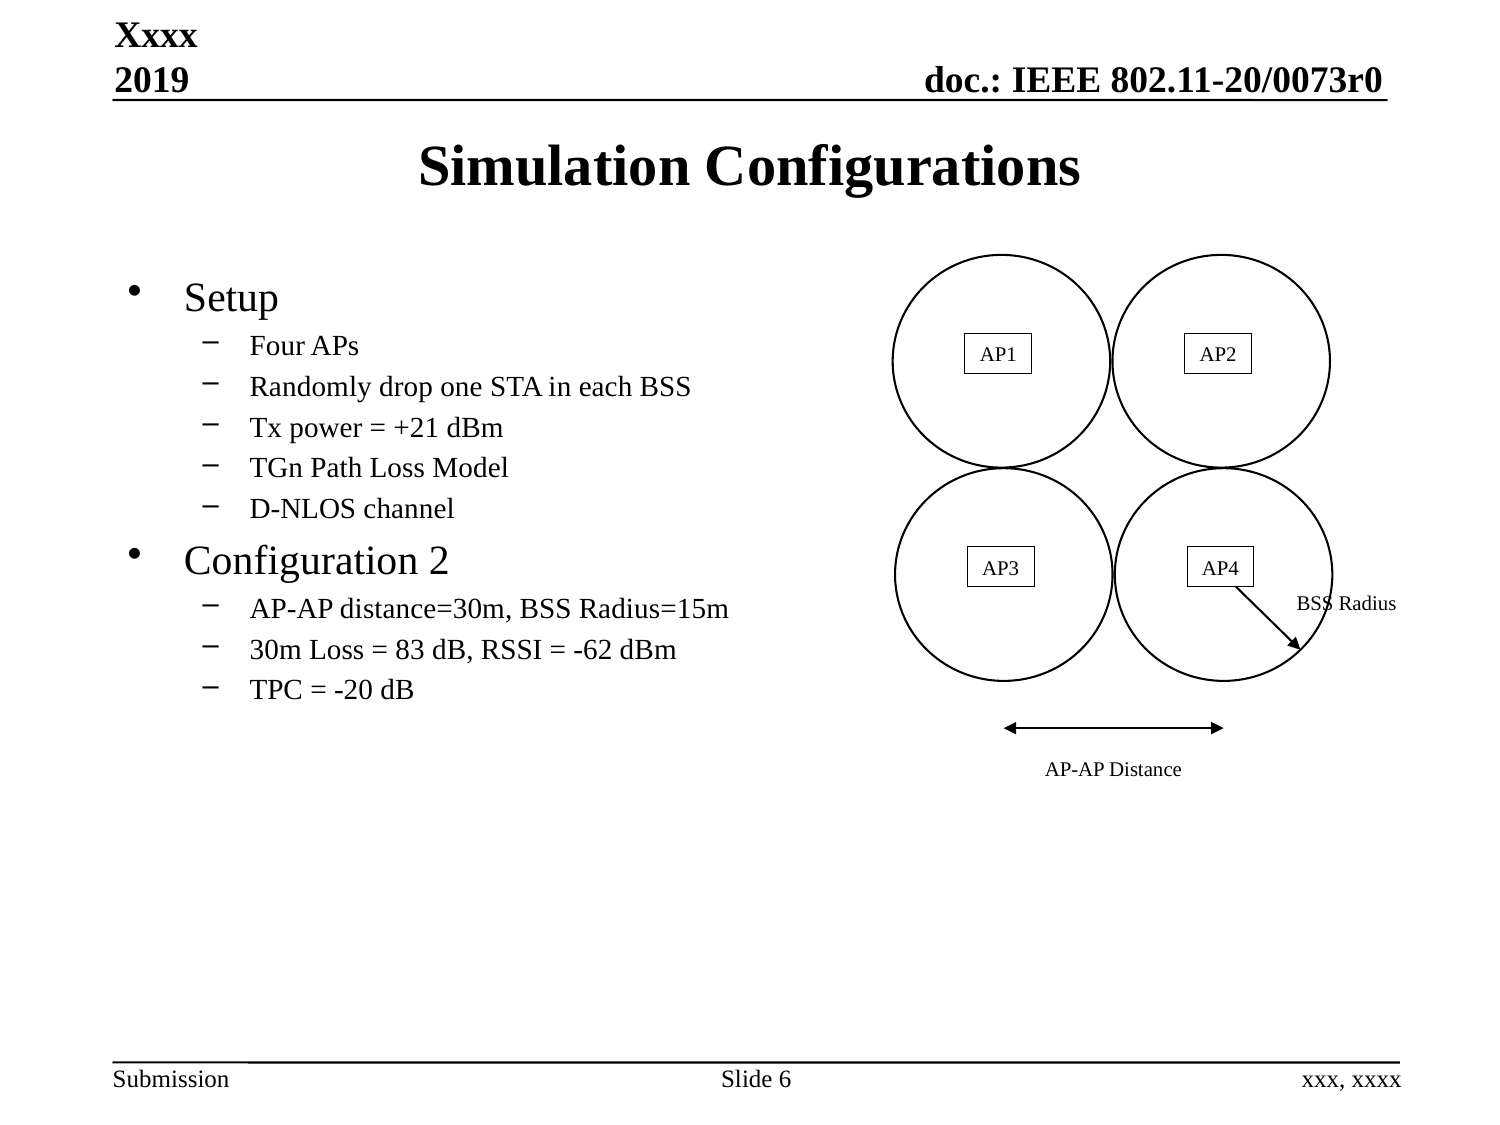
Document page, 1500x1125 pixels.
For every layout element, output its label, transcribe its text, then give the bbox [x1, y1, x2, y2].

slide_number Xxxx 2019 [114, 54, 269, 101]
text_box AP-AP Distance [1030, 748, 1198, 789]
footer xxx, xxxx [1300, 1061, 1402, 1093]
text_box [1112, 254, 1331, 468]
text_box BSS Radius [1304, 582, 1412, 622]
list Setup Four APs Randomly drop one STA in each BSS Tx power = +21 dBm TGn Path Loss Model D-NLOS channel Configuration 2 AP-AP distance=30m, BSS Radius=15m 30m Loss = 83 dB, RSSI = -62 dBm TPC = -20 dB [112, 262, 852, 786]
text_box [892, 254, 1111, 468]
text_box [1223, 574, 1301, 650]
text_box [1116, 477, 1333, 681]
title Simulation Configurations [112, 112, 1388, 213]
text_box AP4 [1187, 546, 1254, 587]
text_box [894, 475, 1113, 682]
slide_number Slide 6 [712, 1061, 801, 1093]
